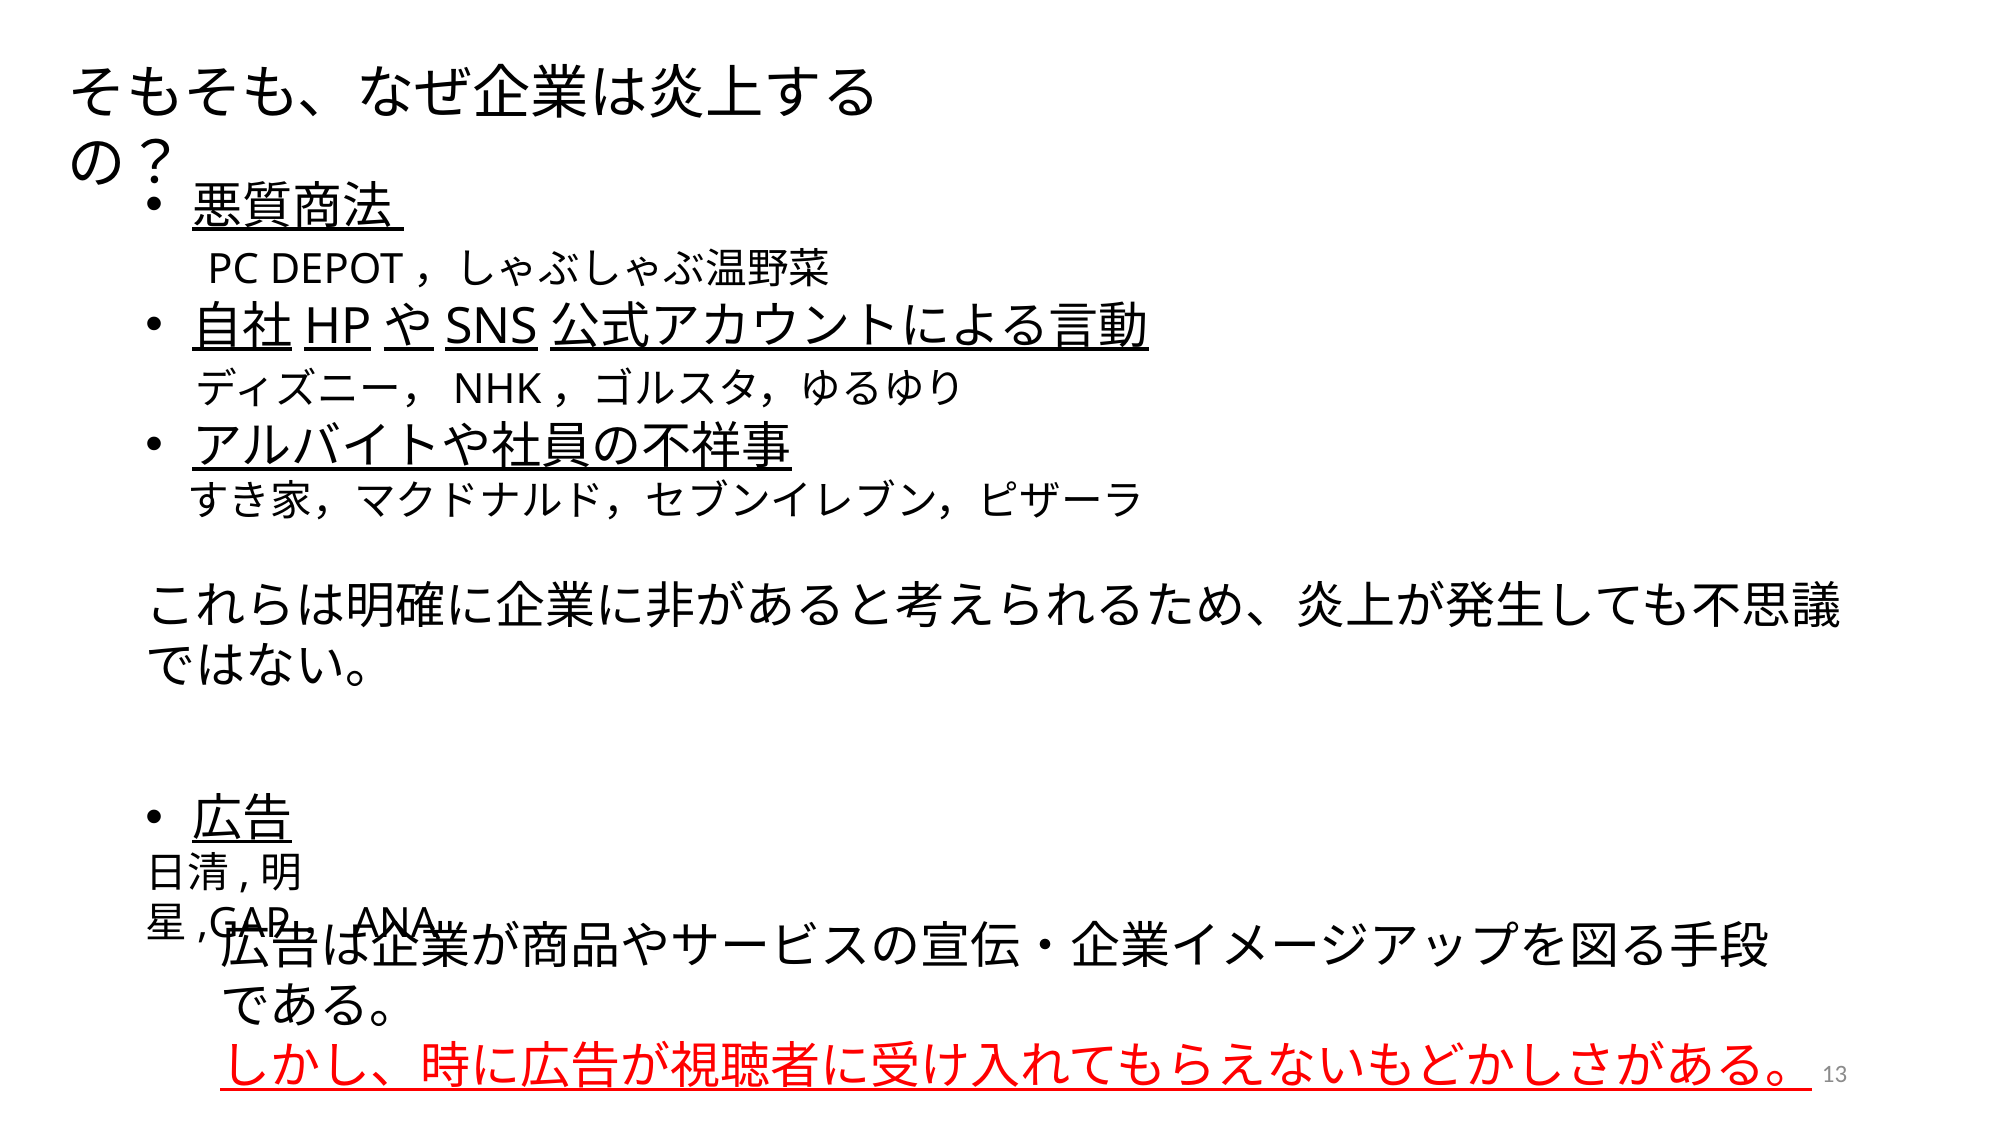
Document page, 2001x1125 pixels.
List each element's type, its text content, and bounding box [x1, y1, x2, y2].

text_box 悪質商法 PC DEPOT，しゃぶしゃぶ温野菜 自社HPやSNS公式アカウントによる言動 ディズニー，NHK，ゴルスタ，ゆるゆり アルバイトや社員の不祥事 すき家，マクドナルド，セブンイレブン，ピザーラ これらは明確に企業に非があると考えられるため、炎上が発生しても不思議ではない。 [130, 166, 1902, 701]
text_box 広告 日清,明星,GAP，ANA [130, 778, 599, 954]
slide_number 13 [1412, 1042, 1863, 1103]
text_box そもそも、なぜ企業は炎上するの？ [53, 48, 927, 203]
text_box 広告は企業が商品やサービスの宣伝・企業イメージアップを図る手段である。 しかし、時に広告が視聴者に受け入れてもらえないもどかしさがある。 [205, 906, 1827, 1102]
